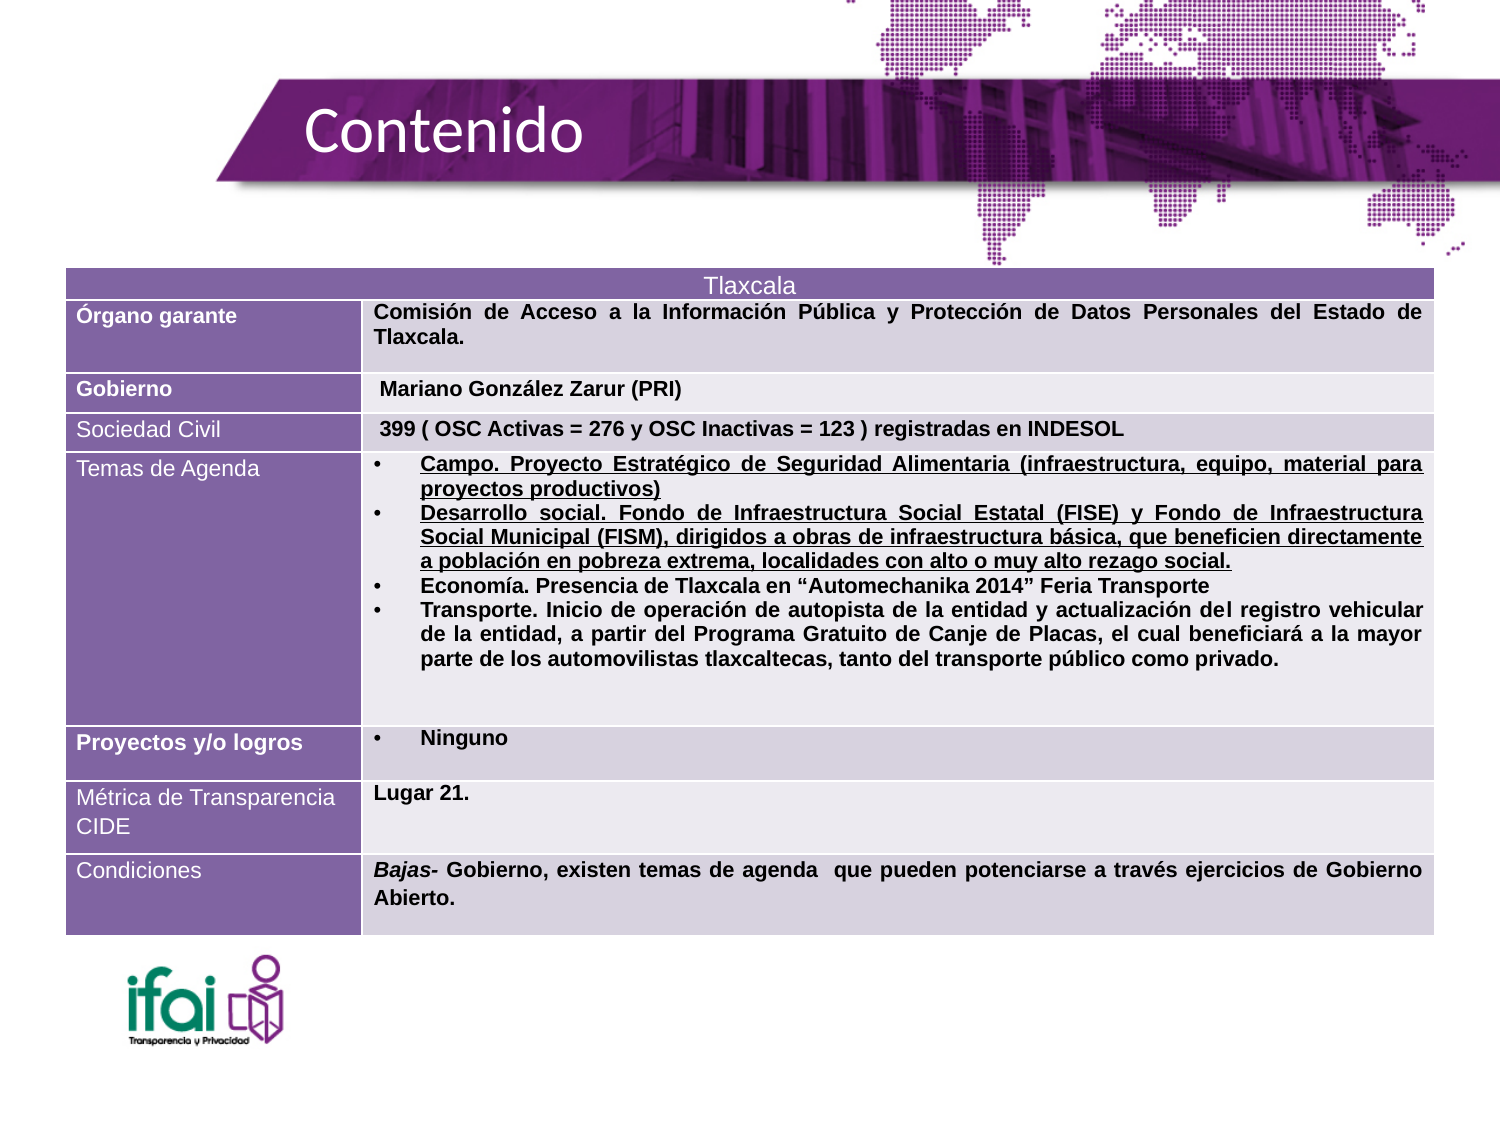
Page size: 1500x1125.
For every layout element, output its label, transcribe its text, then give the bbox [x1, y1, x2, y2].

title Contenido [289, 78, 1463, 175]
picture [0, 0, 1500, 1125]
table_cell 399 ( OSC Activas = 276 y OSC Inactivas = 123 ) registradas en INDESOL [363, 414, 1434, 451]
table_cell Temas de Agenda [66, 453, 361, 725]
table_cell Bajas- Gobierno, existen temas de agenda que pueden potenciarse a través ejercicios de Gobierno Abierto. [363, 855, 1434, 935]
table_cell Órgano garante [66, 301, 361, 372]
table_cell Ninguno [363, 727, 1434, 780]
table_cell Sociedad Civil [66, 414, 361, 451]
table_cell Proyectos y/o logros [66, 727, 361, 780]
table_cell Mariano González Zarur (PRI) [363, 374, 1434, 412]
table_cell Comisión de Acceso a la Información Pública y Protección de Datos Personales del Estado de Tlaxcala. [363, 301, 1434, 372]
table_cell Gobierno [66, 374, 361, 412]
table_cell Lugar 21. [363, 782, 1434, 853]
text_box [109, 249, 1471, 953]
table_cell Métrica de Transparencia CIDE [66, 782, 361, 853]
table_cell Campo. Proyecto Estratégico de Seguridad Alimentaria (infraestructura, equipo, material para proyectos productivos) Desarrollo social. Fondo de Infraestructura Social Estatal (FISE) y Fondo de Infraestructura Social Municipal (FISM), dirigidos a obras de infraestructura básica, que beneficien directamente a población en pobreza extrema, localidades con alto o muy alto rezago social. Economía. Presencia de Tlaxcala en “Automechanika 2014” Feria Transporte Transporte. Inicio de operación de autopista de la entidad y actualización del registro vehicular de la entidad, a partir del Programa Gratuito de Canje de Placas, el cual beneficiará a la mayor parte de los automovilistas tlaxcaltecas, tanto del transporte público como privado. [363, 453, 1434, 725]
table_cell Condiciones [66, 855, 361, 935]
table_header Tlaxcala [66, 268, 1434, 299]
